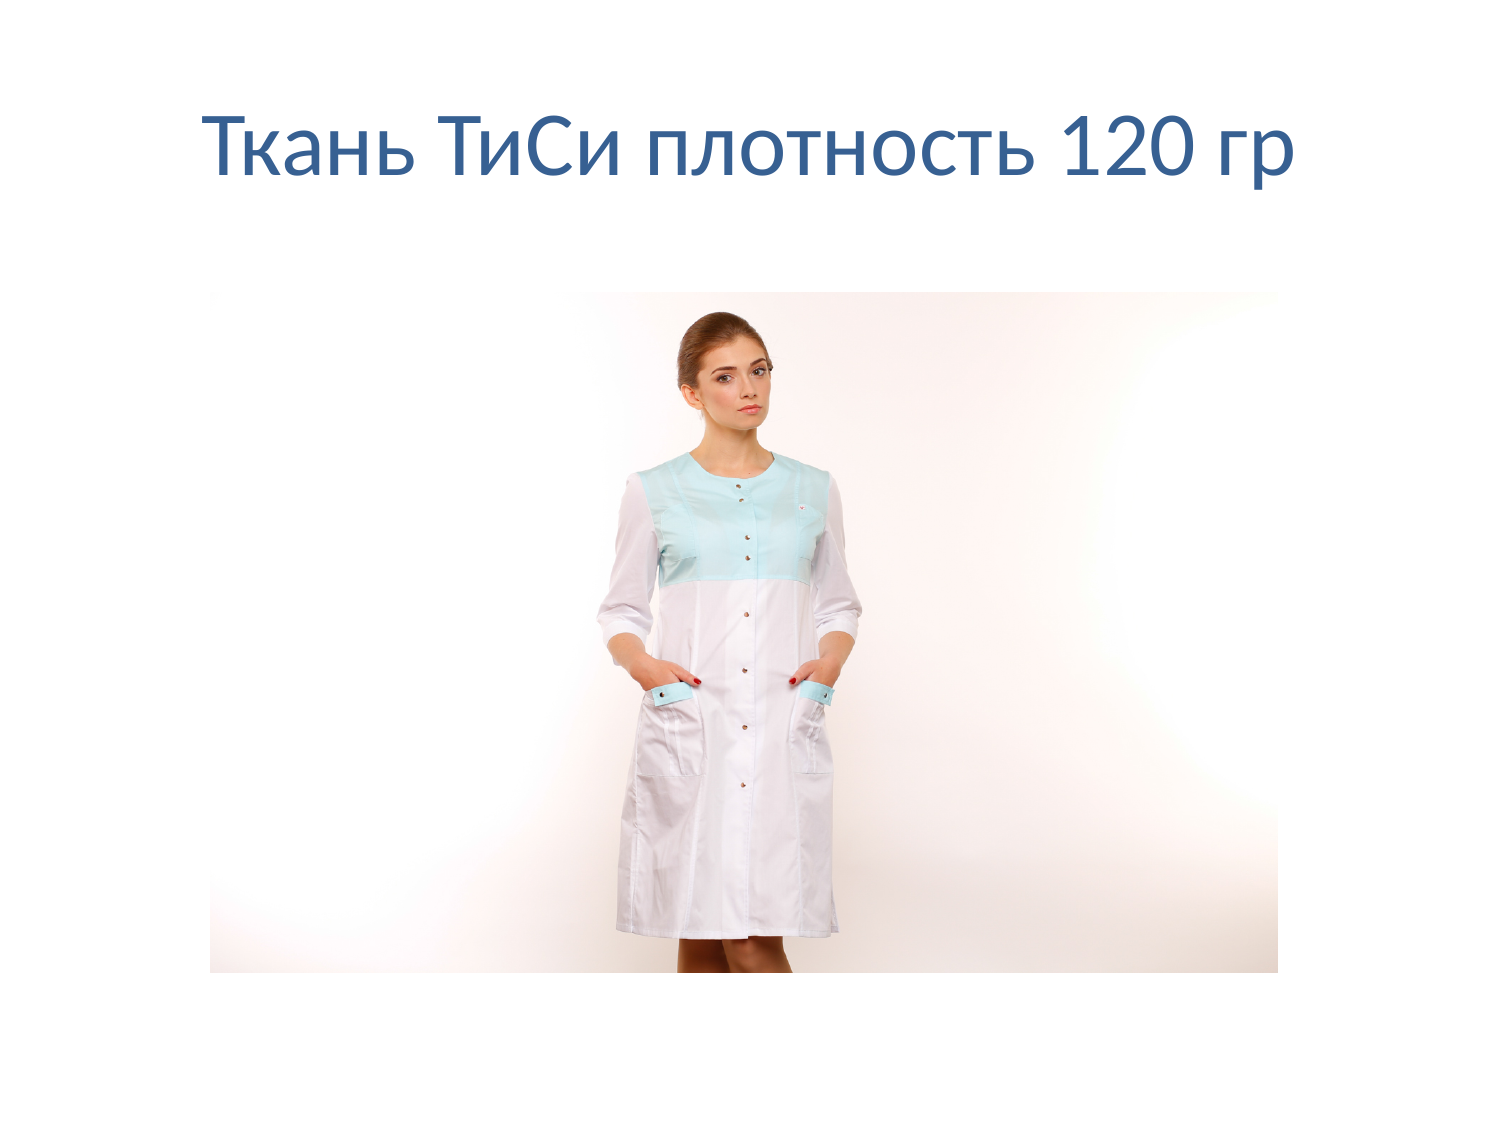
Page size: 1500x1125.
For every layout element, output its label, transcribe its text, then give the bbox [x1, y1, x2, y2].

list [210, 292, 1278, 973]
title Ткань ТиСи плотность 120 гр [75, 45, 1425, 233]
